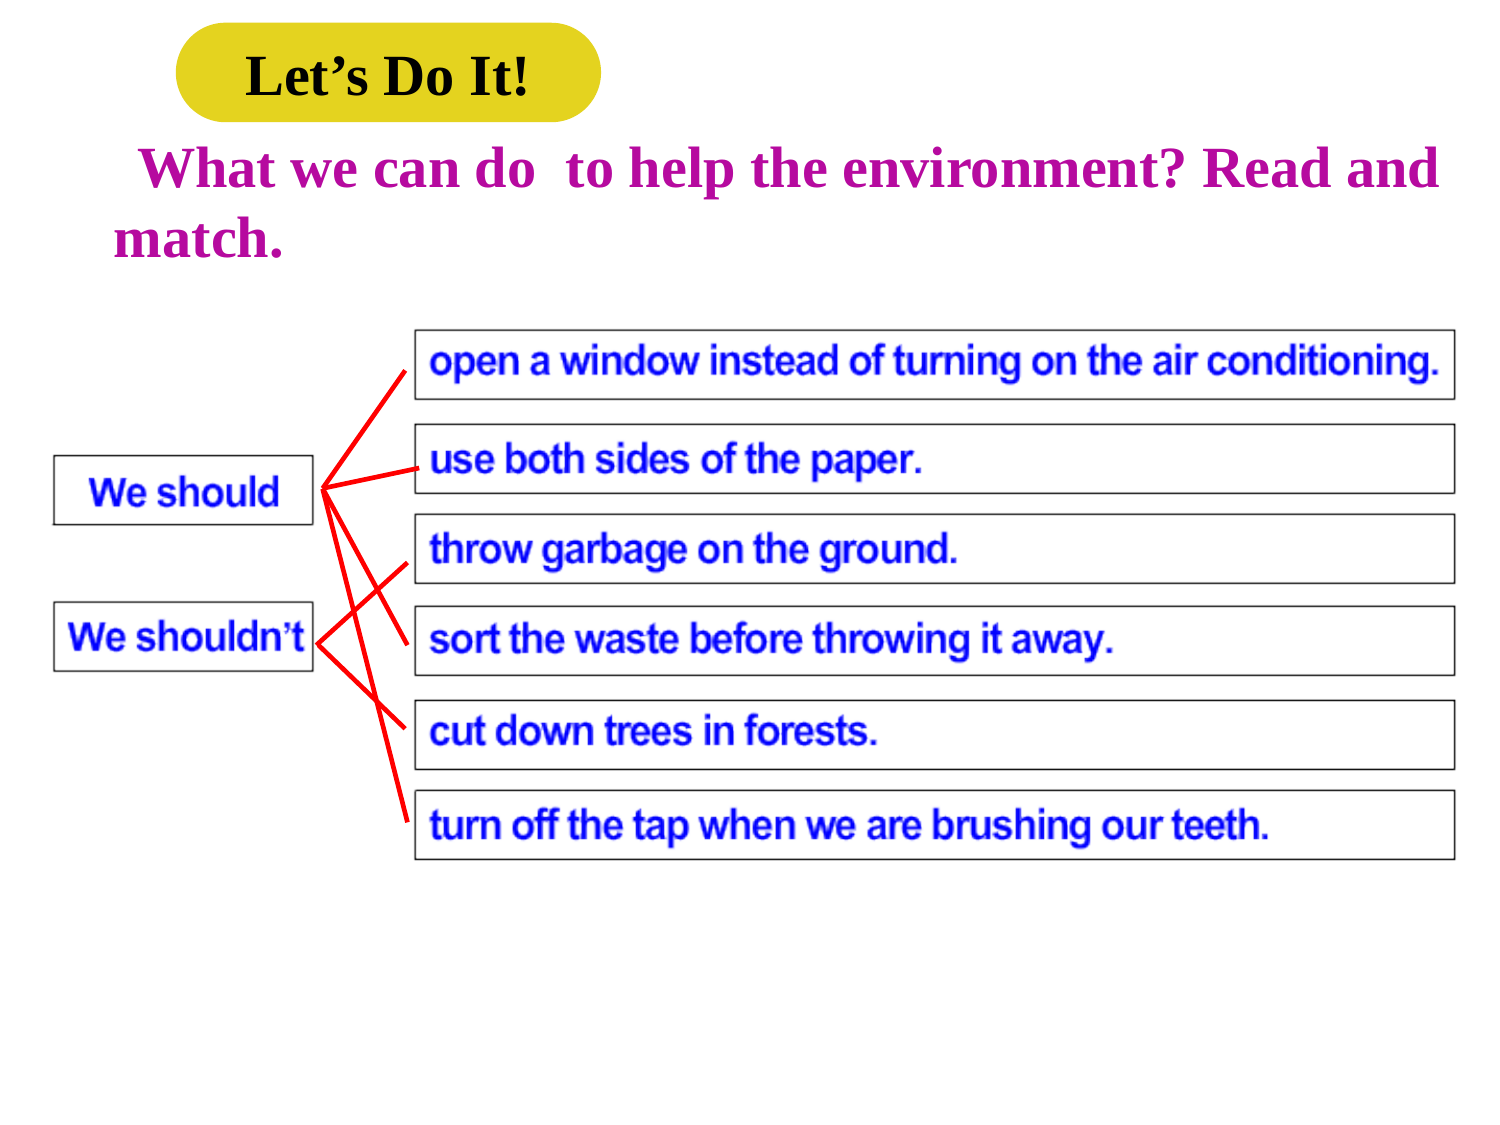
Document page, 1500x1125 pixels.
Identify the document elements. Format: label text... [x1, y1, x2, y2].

text_box What we can do to help the environment? Read and match. [41, 122, 1471, 277]
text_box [316, 562, 408, 646]
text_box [322, 488, 408, 561]
text_box Let’s Do It! [173, 20, 604, 125]
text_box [322, 467, 420, 489]
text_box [318, 644, 406, 729]
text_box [322, 735, 408, 823]
picture [40, 292, 1473, 953]
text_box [322, 370, 406, 467]
